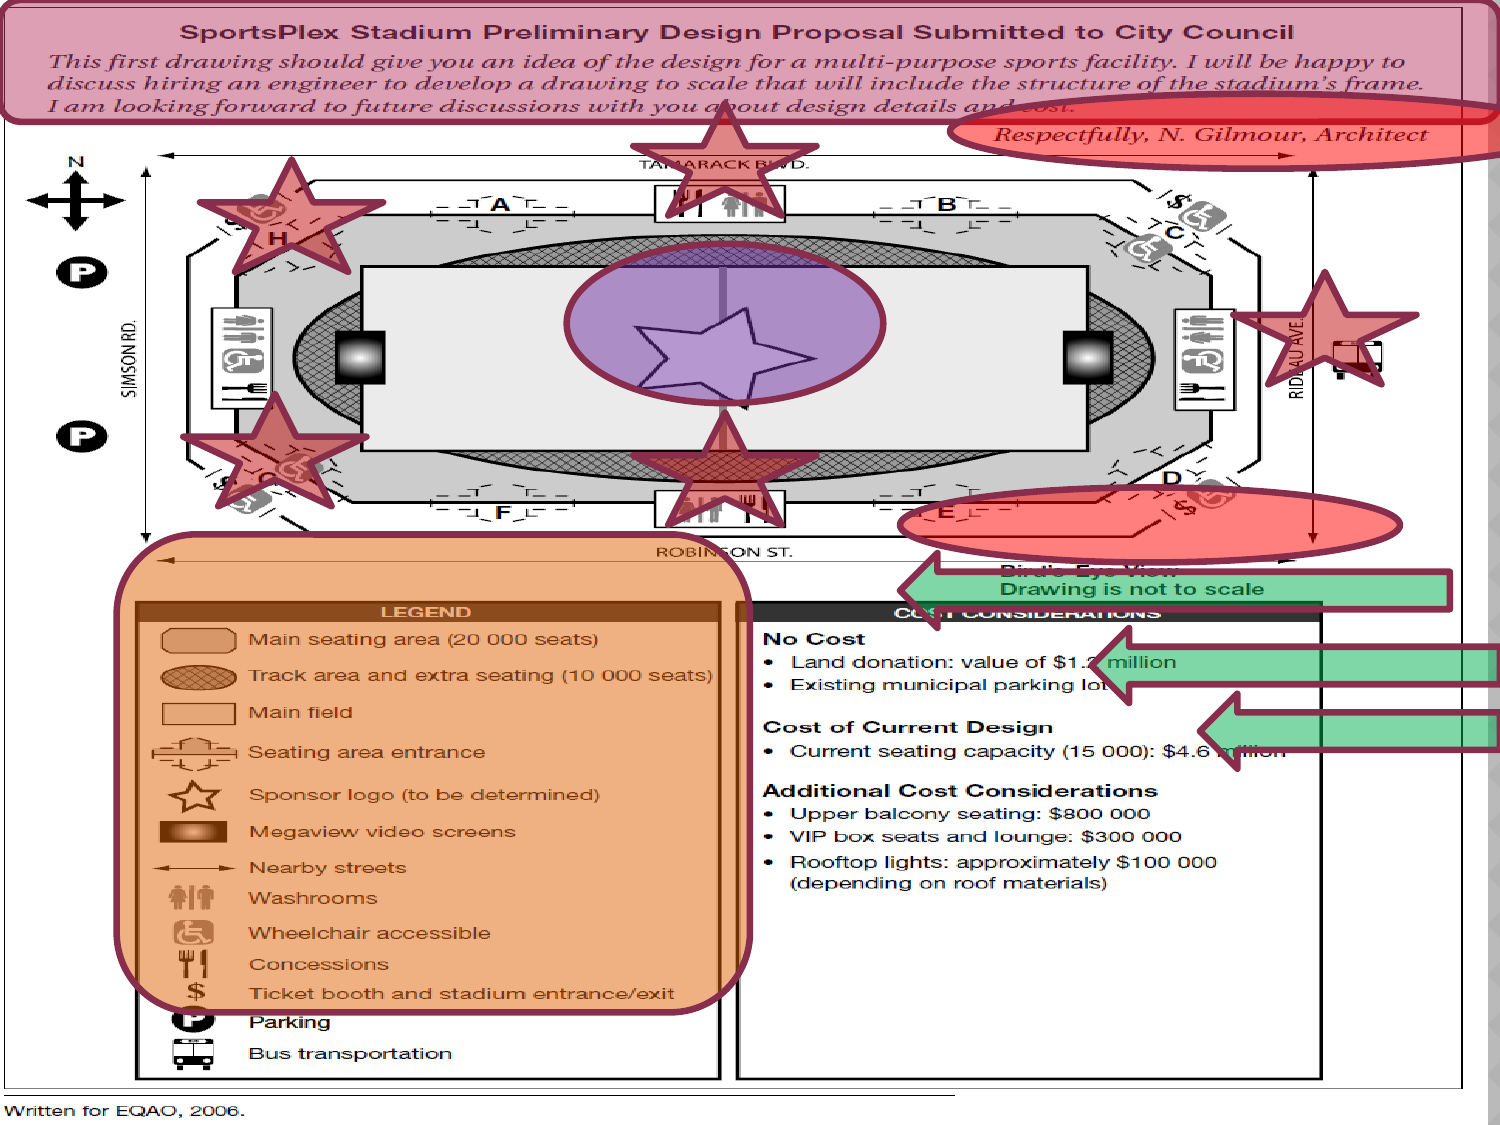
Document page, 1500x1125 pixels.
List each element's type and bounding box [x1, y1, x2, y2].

picture [0, 0, 1488, 1125]
text_box [1491, 709, 1500, 754]
text_box [1491, 103, 1500, 160]
text_box [1491, 643, 1500, 688]
text_box [1489, 0, 1500, 104]
